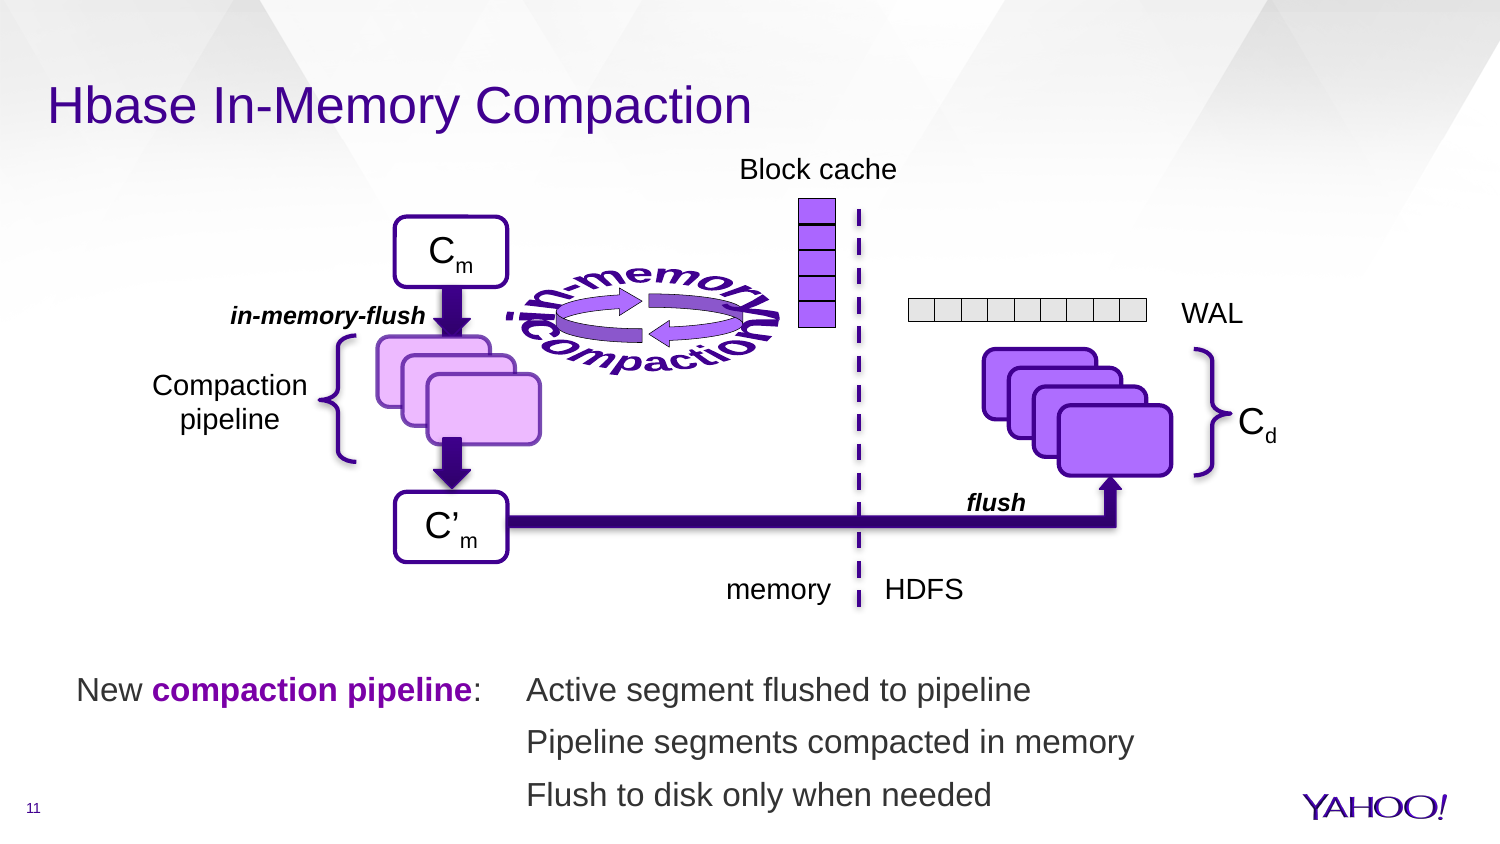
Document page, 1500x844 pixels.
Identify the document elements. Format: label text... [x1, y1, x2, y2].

text_box [1056, 403, 1174, 478]
text_box [864, 475, 1123, 529]
text_box WAL [1166, 287, 1259, 338]
text_box [425, 371, 543, 447]
text_box Compaction pipeline [129, 358, 331, 444]
text_box [1031, 384, 1149, 459]
text_box [985, 296, 1012, 323]
text_box Cm [392, 214, 510, 290]
text_box [375, 334, 493, 409]
text_box in-memory-flush [215, 292, 437, 337]
text_box C’m [392, 489, 510, 565]
text_box [1012, 296, 1038, 323]
text_box [981, 346, 1099, 422]
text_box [505, 262, 794, 377]
list New compaction pipeline: Active segment flushed to pipeline Pipeline segments compacted in memory Flush to disk only when needed [55, 668, 1353, 844]
text_box [1091, 296, 1117, 323]
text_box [798, 198, 836, 328]
text_box flush [951, 478, 1042, 514]
text_box [1065, 296, 1091, 323]
text_box [959, 296, 985, 323]
text_box [933, 296, 959, 323]
text_box memory [711, 562, 847, 613]
slide_number 11 [5, 784, 55, 830]
text_box Block cache [724, 142, 930, 193]
text_box [433, 437, 471, 489]
text_box HDFS [869, 562, 979, 613]
picture [0, 0, 1500, 844]
text_box [1117, 296, 1148, 323]
text_box [400, 353, 500, 428]
text_box [1006, 365, 1124, 441]
text_box [331, 333, 357, 465]
text_box [1193, 346, 1219, 478]
text_box [433, 285, 471, 334]
title Hbase In-Memory Compaction [46, 71, 1446, 206]
text_box [506, 515, 854, 529]
text_box [906, 296, 933, 323]
text_box Cd [1219, 389, 1296, 456]
text_box [1038, 296, 1065, 323]
